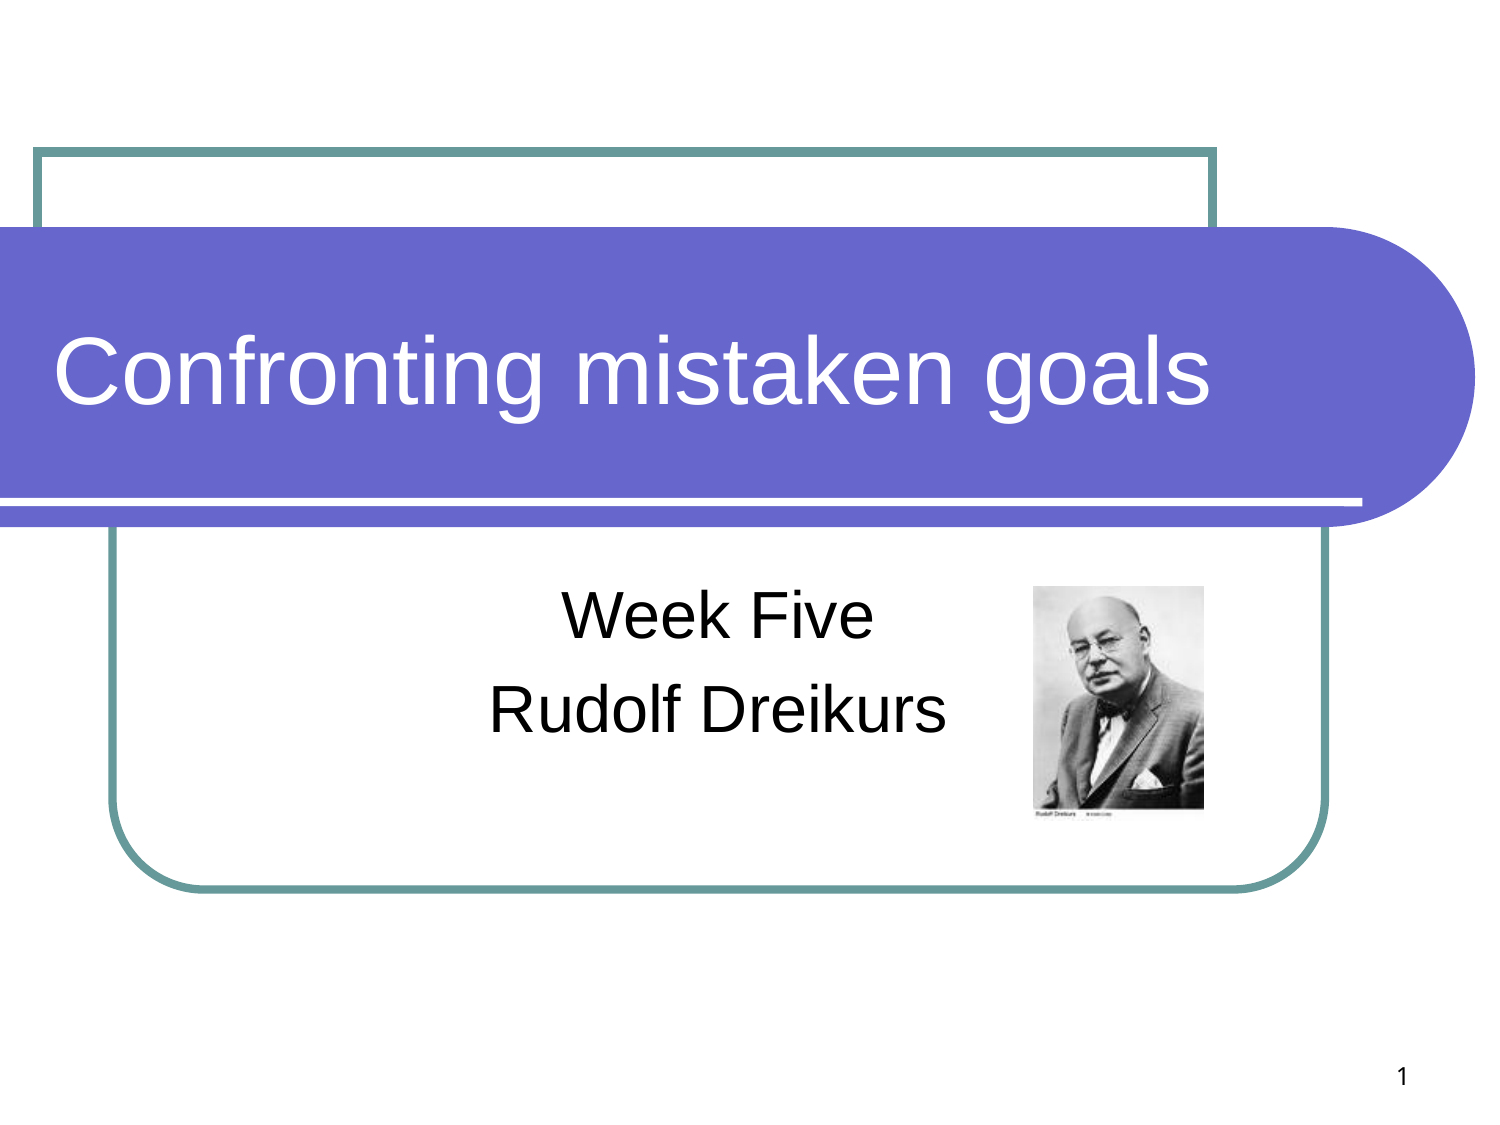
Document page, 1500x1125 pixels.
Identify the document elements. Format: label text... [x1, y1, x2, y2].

title Confronting mistaken goals [37, 233, 1363, 499]
subtitle Week Five Rudolf Dreikurs [174, 564, 1263, 840]
slide_number 1 [1074, 1024, 1426, 1103]
picture [1033, 585, 1205, 821]
